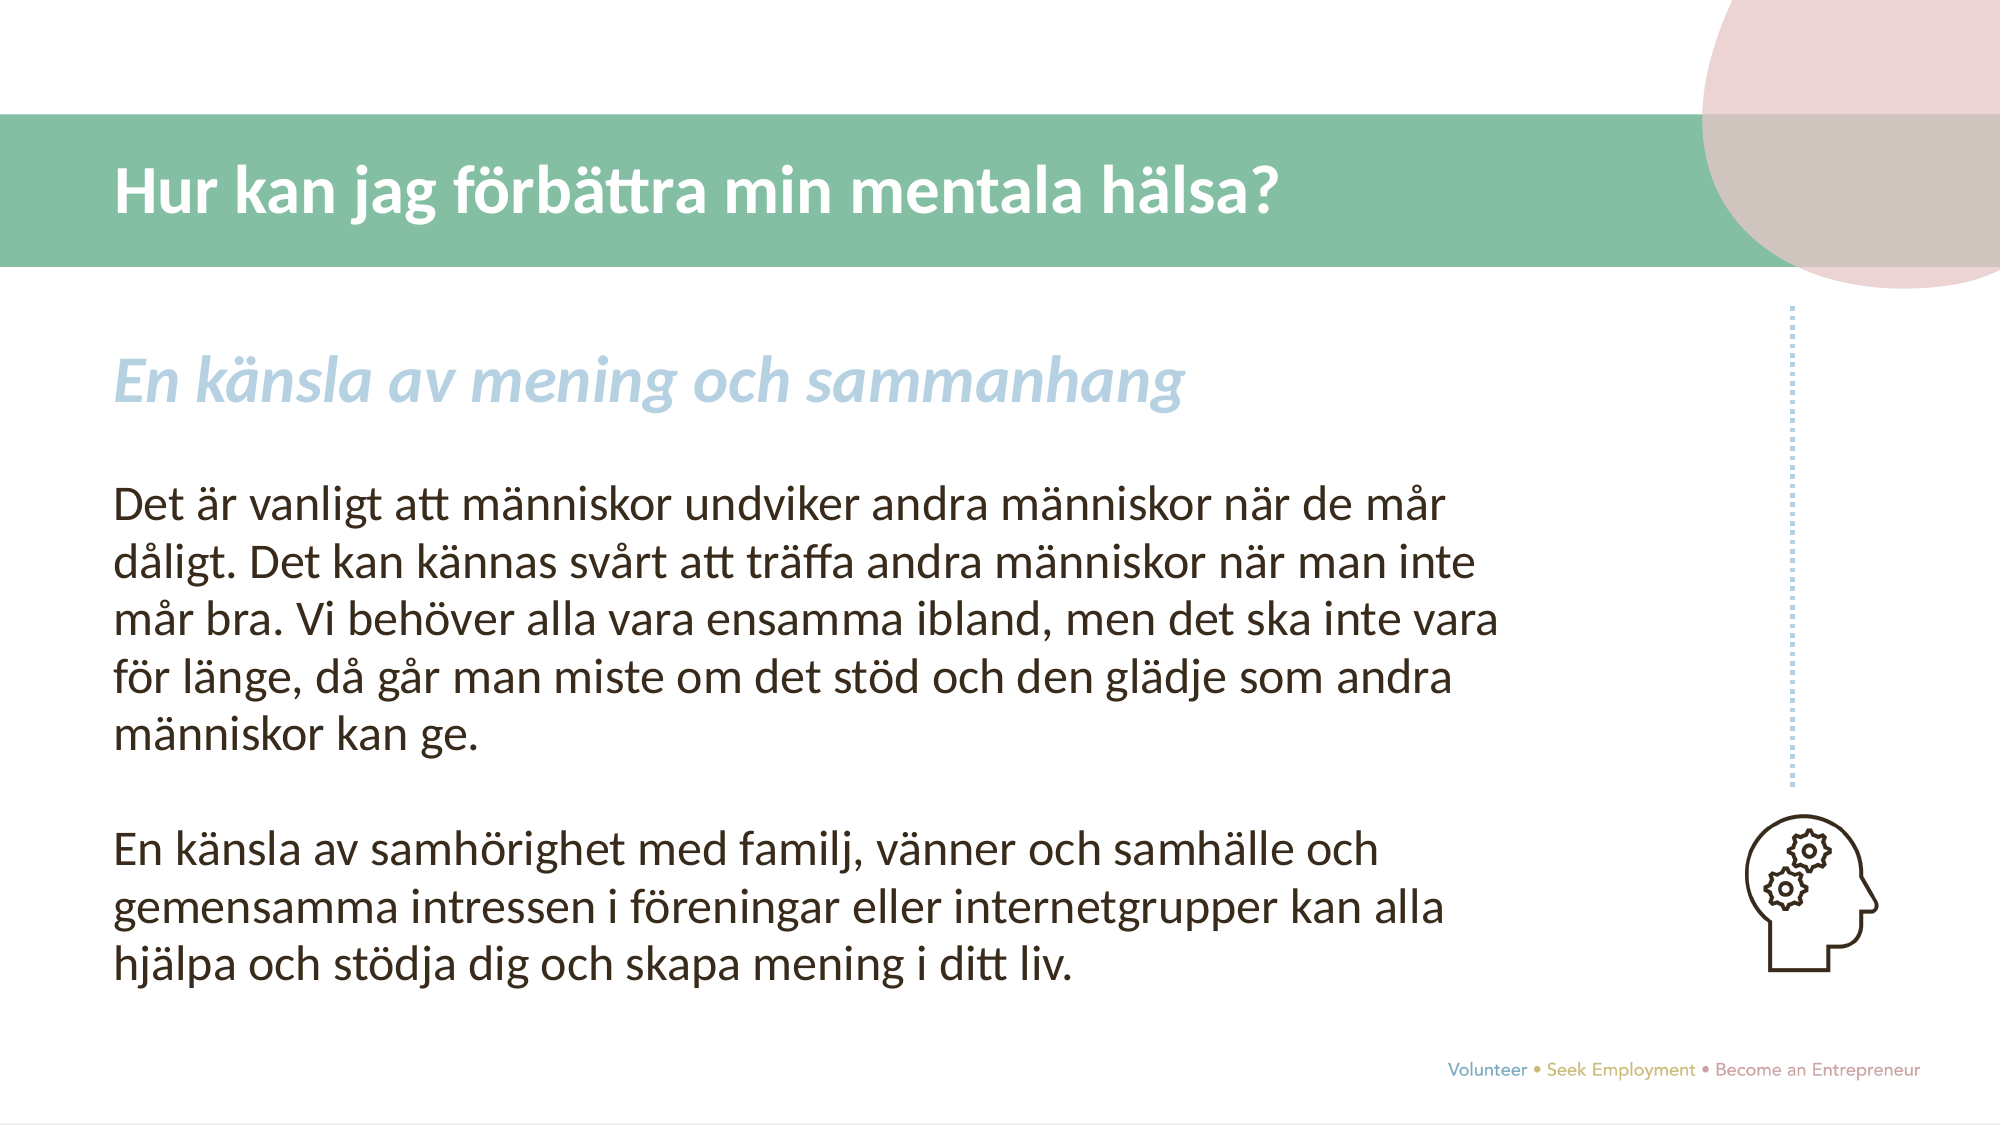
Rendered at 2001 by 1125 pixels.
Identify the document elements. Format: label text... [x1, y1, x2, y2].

text_box [0, 113, 1797, 268]
text_box Hur kan jag förbättra min mentala hälsa? [99, 147, 1312, 290]
picture [1717, 803, 1906, 992]
text_box [1702, 0, 2000, 289]
picture [1418, 1046, 1971, 1103]
text_box En känsla av mening och sammanhang Det är vanligt att människor undviker andra människor när de mår dåligt. Det kan kännas svårt att träffa andra människor när man inte mår bra. Vi behöver alla vara ensamma ibland, men det ska inte vara för länge, då går man miste om det stöd och den glädje som andra människor kan ge. En känsla av samhörighet med familj, vänner och samhälle och gemensamma intressen i föreningar eller internetgrupper kan alla hjälpa och stödja dig och skapa mening i ditt liv. [98, 350, 1581, 975]
